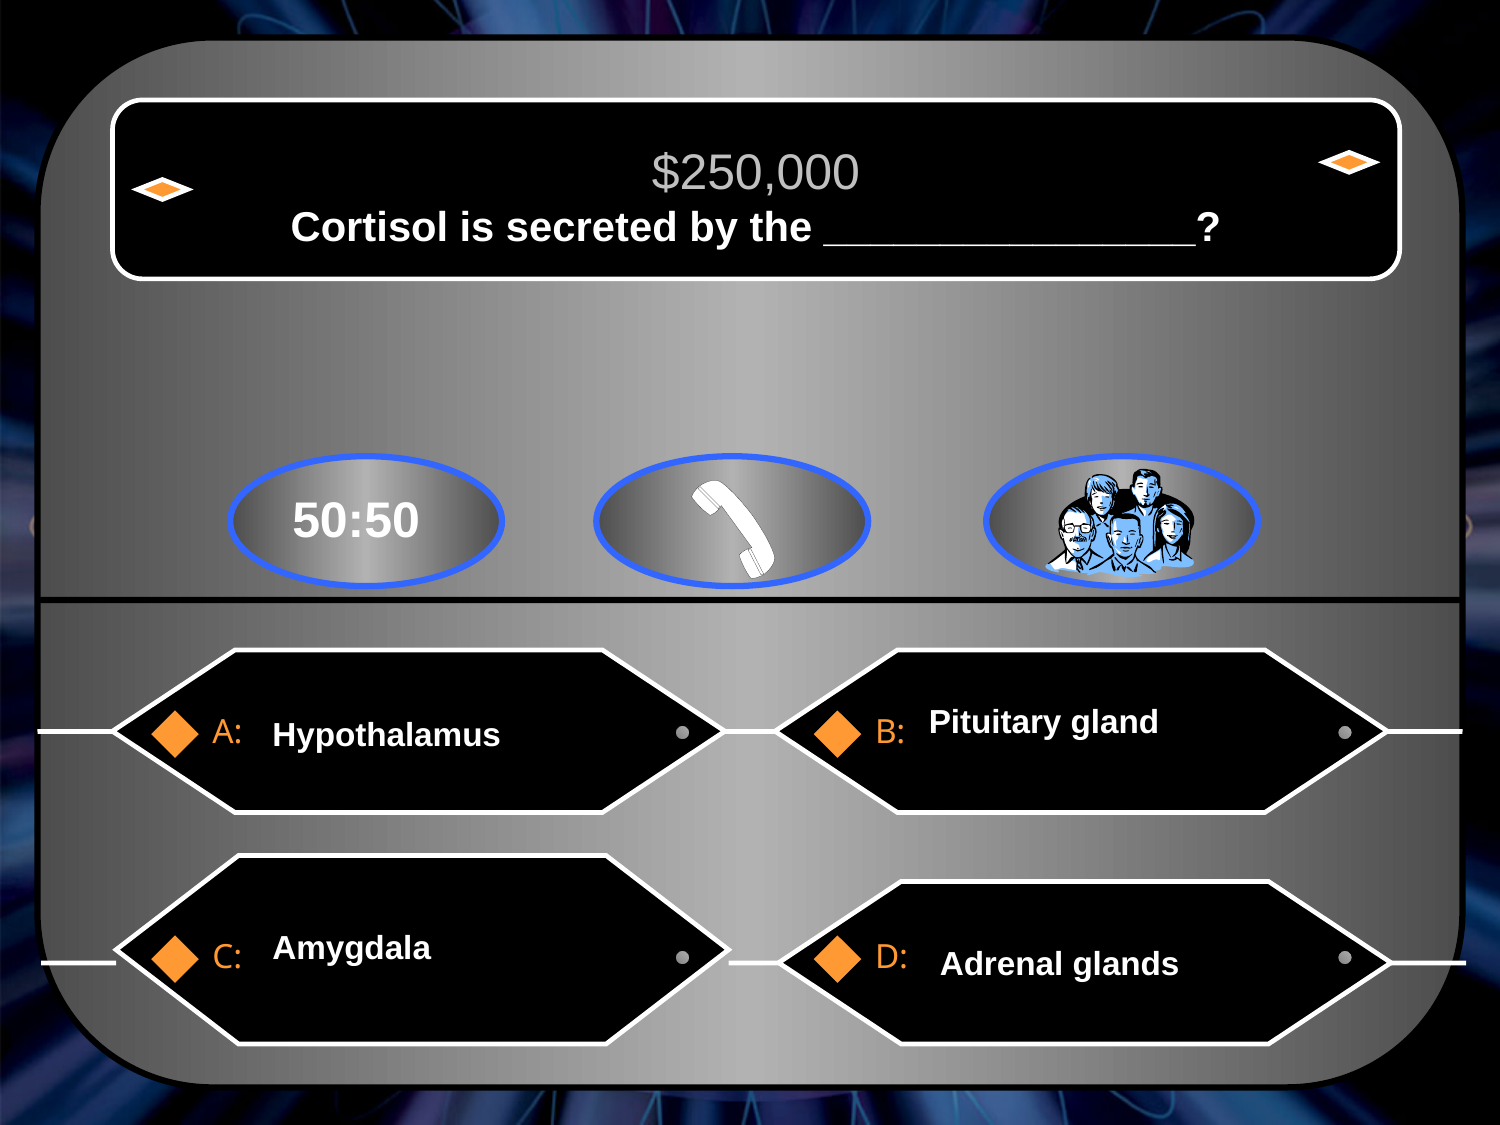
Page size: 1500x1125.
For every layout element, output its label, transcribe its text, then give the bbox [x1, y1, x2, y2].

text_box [40, 855, 1467, 1045]
text_box [596, 456, 869, 583]
text_box 50:50 [277, 479, 453, 555]
text_box [37, 601, 1463, 649]
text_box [112, 99, 1400, 280]
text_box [37, 649, 1463, 813]
text_box [108, 1053, 1392, 1088]
text_box [1050, 456, 1259, 575]
text_box [37, 37, 1463, 600]
picture [0, 0, 1500, 1125]
text_box [37, 820, 1463, 856]
text_box [986, 467, 1044, 573]
text_box [230, 456, 503, 587]
